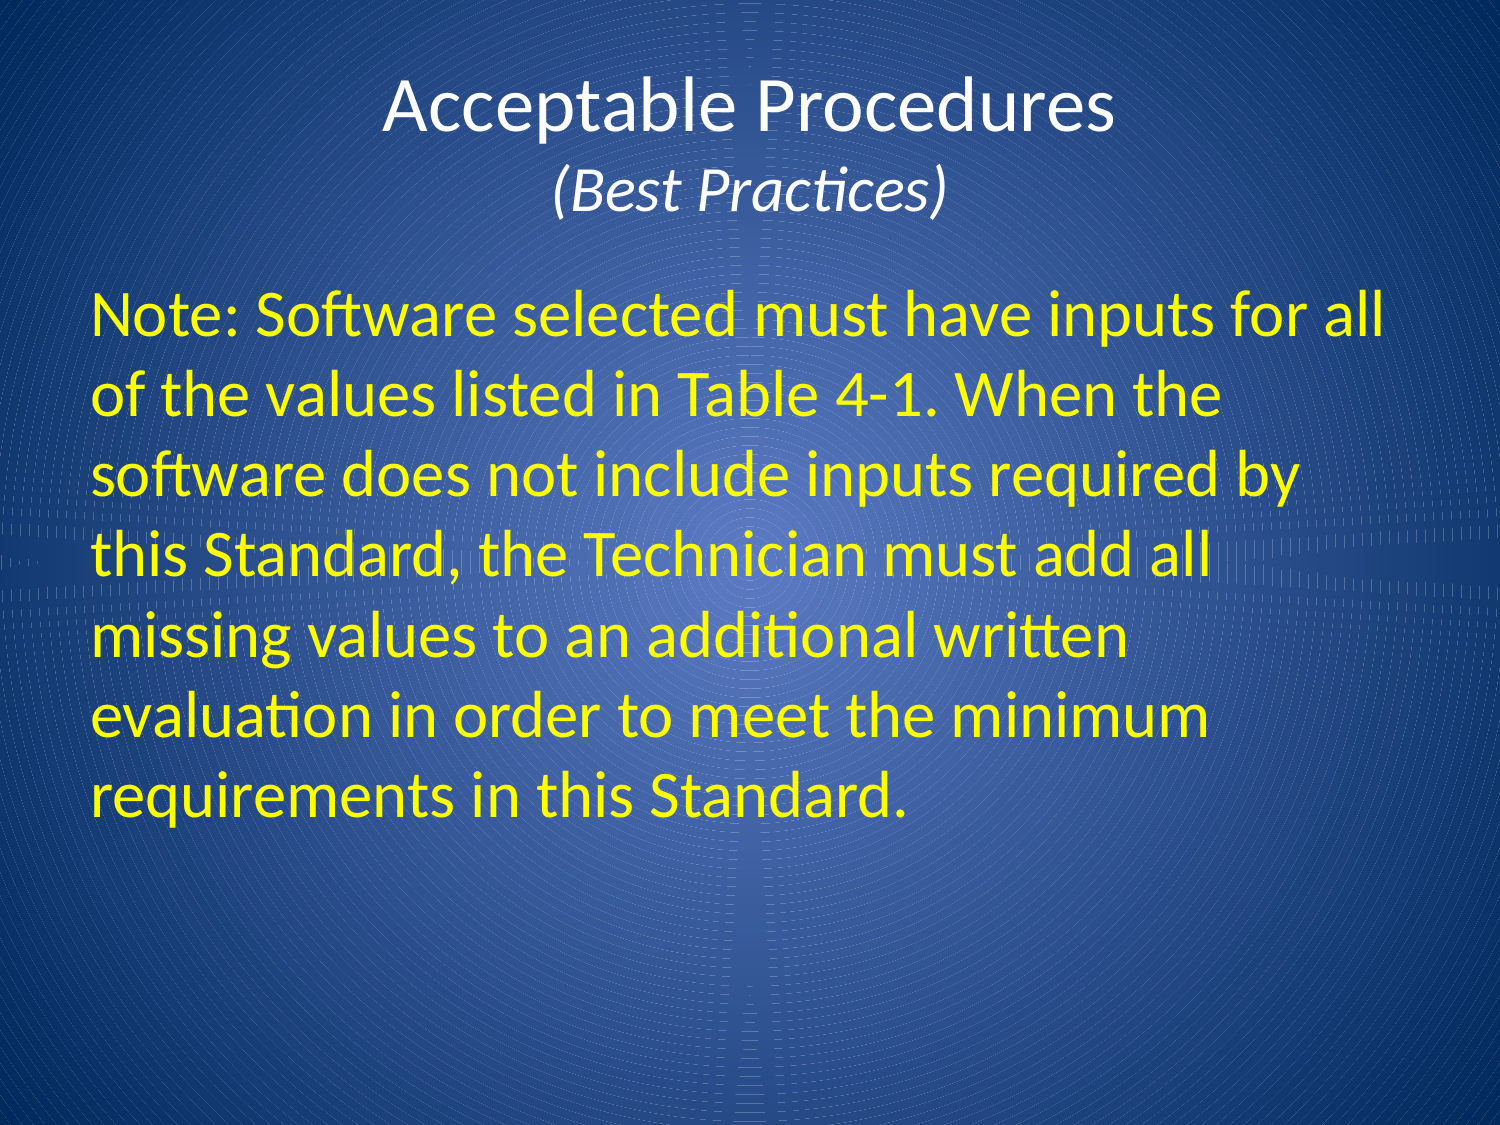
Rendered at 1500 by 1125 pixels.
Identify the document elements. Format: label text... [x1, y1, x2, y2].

title Acceptable Procedures (Best Practices) [75, 45, 1425, 233]
list Note: Software selected must have inputs for all of the values listed in Table 4-1. When the software does not include inputs required by this Standard, the Technician must add all missing values to an additional written evaluation in order to meet the minimum requirements in this Standard. [75, 262, 1425, 1005]
